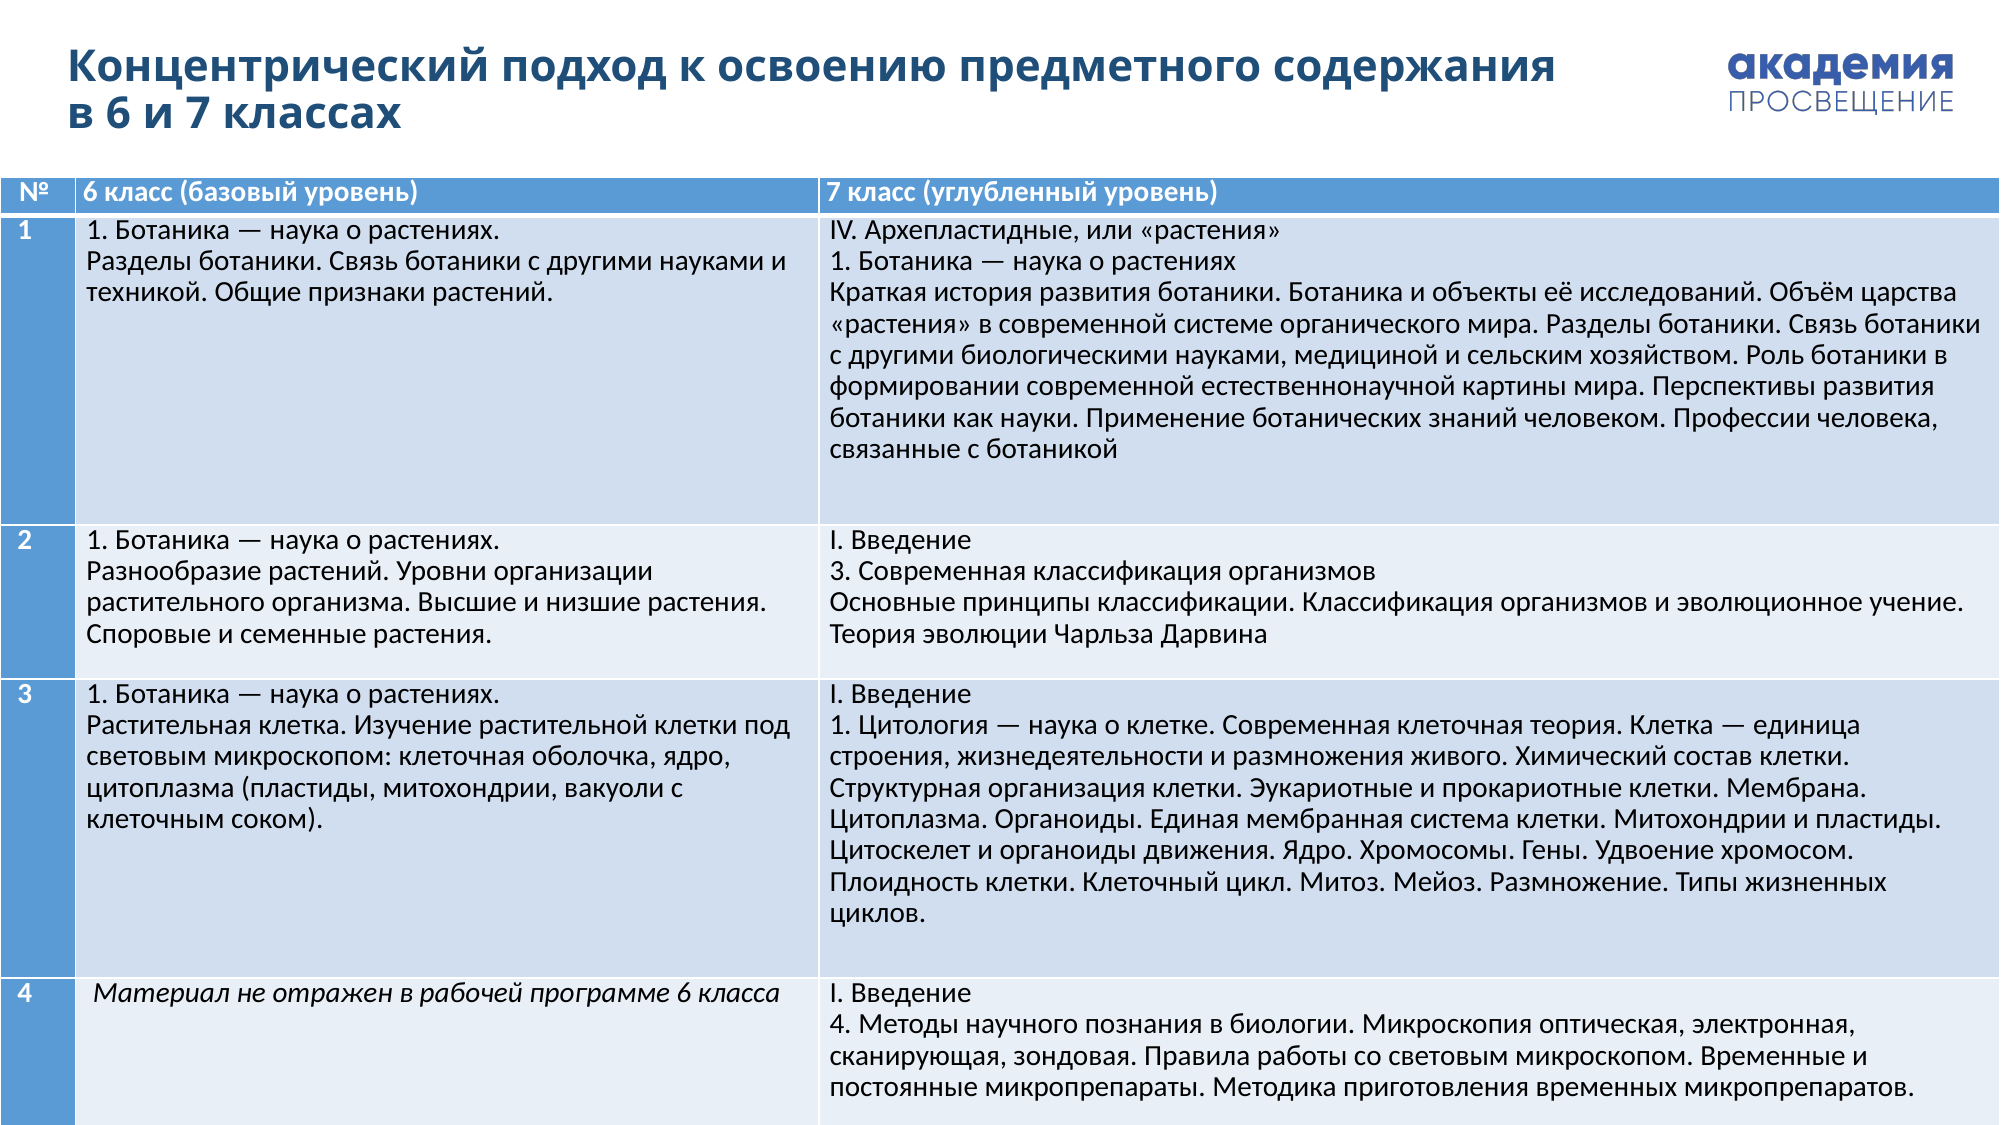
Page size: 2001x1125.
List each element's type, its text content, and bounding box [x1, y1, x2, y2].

table_cell 4 [1, 979, 75, 1125]
table_cell Материал не отражен в рабочей программе 6 класса [76, 979, 818, 1125]
table_cell 1. Ботаника — наука о растениях. Растительная клетка. Изучение растительной клетки под световым микроскопом: клеточная оболочка, ядро, цитоплазма (пластиды, митохондрии, вакуоли с клеточным соком). [76, 680, 818, 977]
picture [1714, 33, 1969, 133]
title Концентрический подход к освоению предметного содержания в 6 и 7 классах [51, 35, 1777, 146]
table_cell 2 [1, 526, 75, 678]
table_header 7 класс (углубленный уровень) [820, 178, 1999, 213]
table_cell 1. Ботаника — наука о растениях. Разделы ботаники. Связь ботаники с другими науками и техникой. Общие признаки растений. [76, 218, 818, 524]
table_cell I. Введение 4. Методы научного познания в биологии. Микроскопия оптическая, электронная, сканирующая, зондовая. Правила работы со световым микроскопом. Временные и постоянные микропрепараты. Методика приготовления временных микропрепаратов. [820, 979, 1999, 1125]
table_cell I. Введение 1. Цитология — наука о клетке. Современная клеточная теория. Клетка — единица строения, жизнедеятельности и размножения живого. Химический состав клетки. Структурная организация клетки. Эукариотные и прокариотные клетки. Мембрана. Цитоплазма. Органоиды. Единая мембранная система клетки. Митохондрии и пластиды. Цитоскелет и органоиды движения. Ядро. Хромосомы. Гены. Удвоение хромосом. Плоидность клетки. Клеточный цикл. Митоз. Мейоз. Размножение. Типы жизненных циклов. [820, 680, 1999, 977]
table_cell I. Введение 3. Современная классификация организмов Основные принципы классификации. Классификация организмов и эволюционное учение. Теория эволюции Чарльза Дарвина [820, 526, 1999, 678]
table_cell 3 [1, 680, 75, 977]
table_header № [1, 178, 75, 213]
table_header 6 класс (базовый уровень) [76, 178, 818, 213]
table_cell IV. Архепластидные, или «растения» 1. Ботаника — наука о растениях Краткая история развития ботаники. Ботаника и объекты её исследований. Объём царства «растения» в современной системе органического мира. Разделы ботаники. Связь ботаники с другими биологическими науками, медициной и сельским хозяйством. Роль ботаники в формировании современной естественнонаучной картины мира. Перспективы развития ботаники как науки. Применение ботанических знаний человеком. Профессии человека, связанные с ботаникой [820, 218, 1999, 524]
table_cell 1. Ботаника — наука о растениях. Разнообразие растений. Уровни организации растительного организма. Высшие и низшие растения. Споровые и семенные растения. [76, 526, 818, 678]
table_cell 1 [1, 218, 75, 524]
